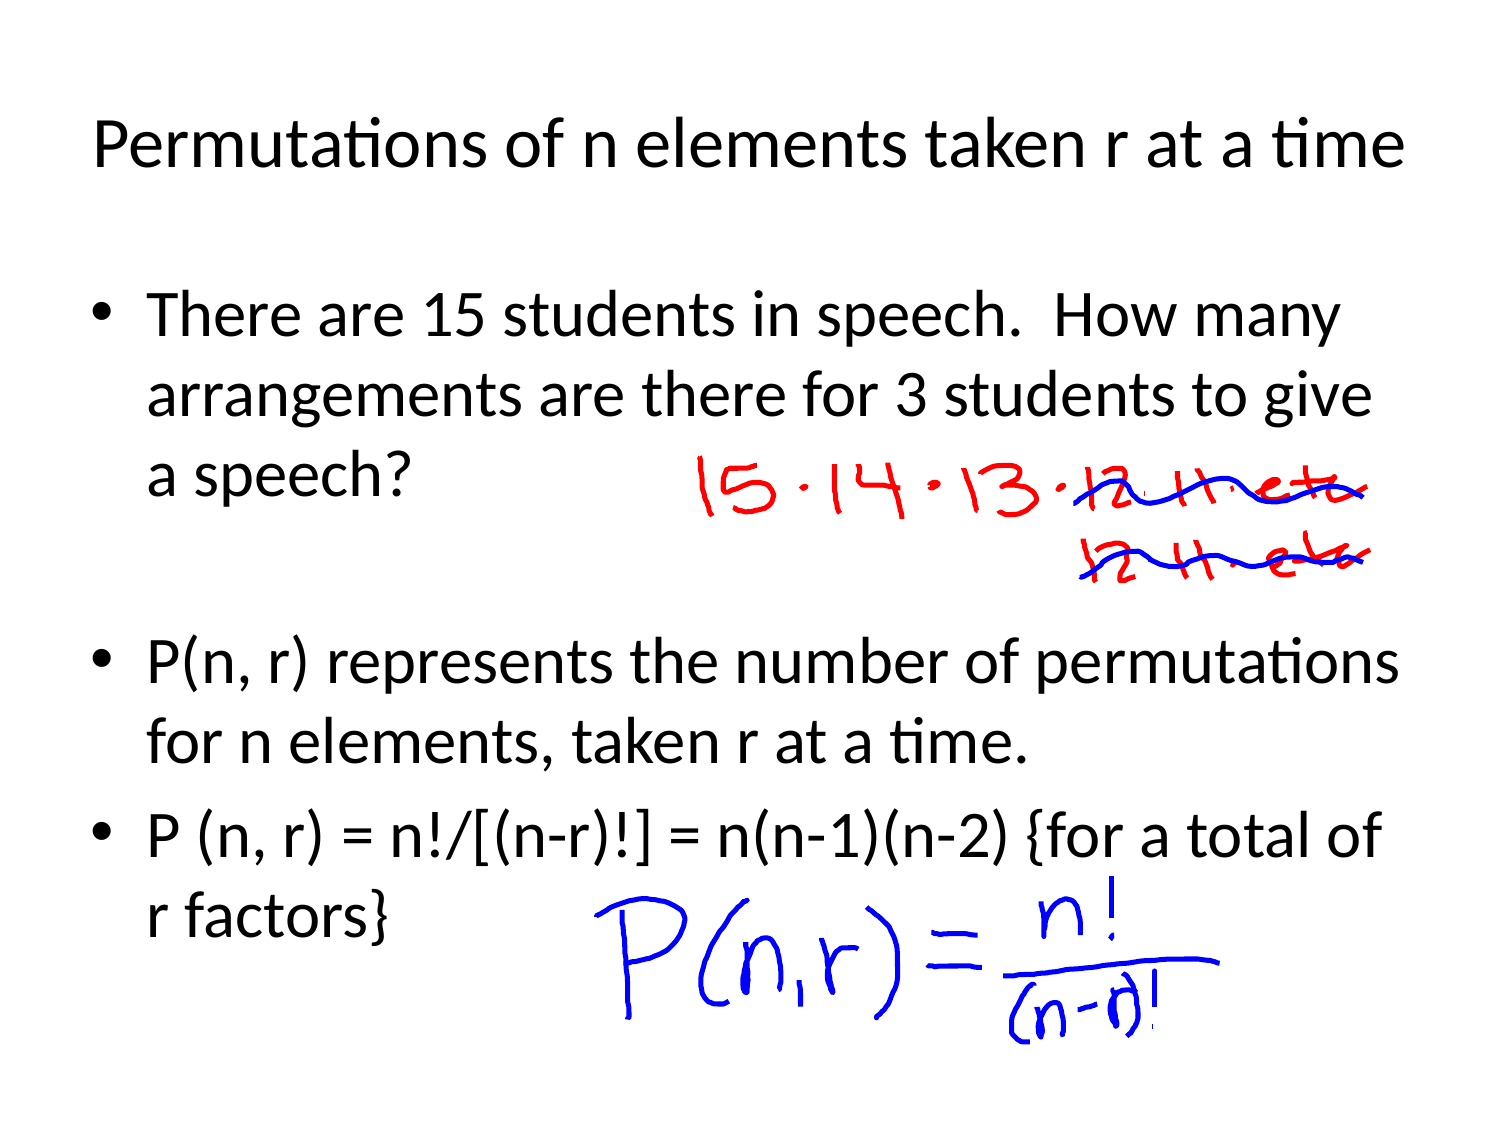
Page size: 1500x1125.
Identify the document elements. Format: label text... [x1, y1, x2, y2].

text_box [1109, 989, 1123, 1028]
text_box [1077, 1003, 1098, 1011]
text_box [595, 897, 686, 964]
text_box [722, 464, 775, 513]
text_box [742, 937, 782, 994]
list There are 15 students in speech. How many arrangements are there for 3 students to give a speech? P(n, r) represents the number of permutations for n elements, taken r at a time. P (n, r) = n!/[(n-r)!] = n(n-1)(n-2) {for a total of r factors} [75, 262, 1425, 1005]
text_box [866, 906, 899, 1019]
text_box [833, 464, 841, 514]
text_box [1057, 484, 1065, 491]
text_box [1196, 468, 1202, 476]
text_box [798, 980, 802, 1007]
text_box [979, 464, 1038, 516]
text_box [1073, 478, 1364, 578]
text_box [929, 481, 939, 489]
text_box [698, 456, 713, 517]
text_box [887, 462, 903, 519]
text_box [1036, 1001, 1065, 1038]
text_box [962, 468, 978, 512]
text_box [857, 464, 893, 488]
text_box [1304, 465, 1309, 476]
title Permutations of n elements taken r at a time [75, 45, 1425, 233]
text_box [700, 899, 748, 1005]
text_box [1040, 898, 1082, 938]
text_box [1003, 958, 1220, 977]
text_box [926, 964, 982, 969]
text_box [1122, 972, 1139, 1037]
text_box [931, 931, 978, 936]
text_box [624, 964, 630, 1020]
text_box [1010, 983, 1035, 1043]
text_box [1102, 467, 1127, 476]
text_box [820, 937, 859, 994]
text_box [1086, 466, 1090, 476]
